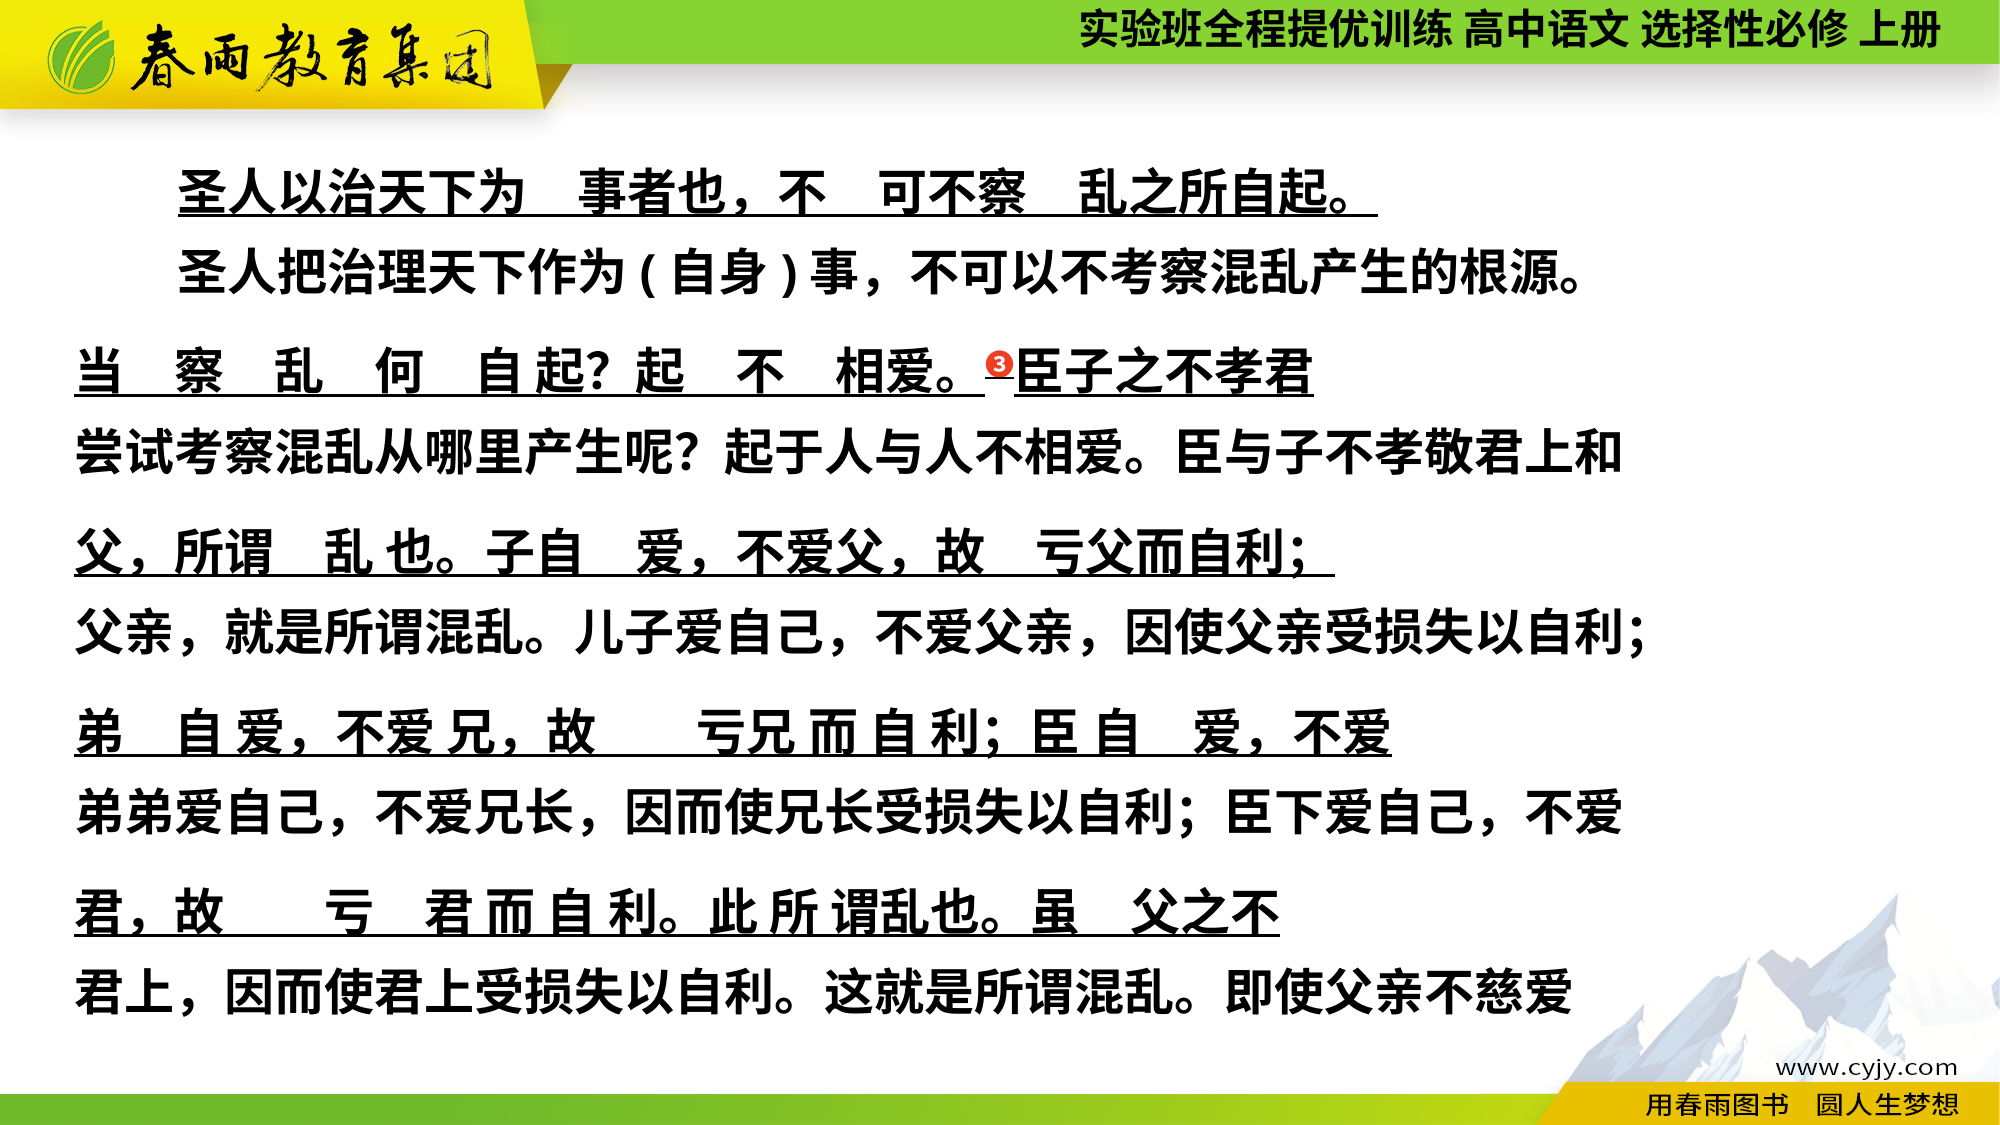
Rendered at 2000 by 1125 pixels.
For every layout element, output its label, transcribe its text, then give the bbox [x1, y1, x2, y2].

text_box 圣人把治理天下作为(自身)事，不可以不考察混乱产生的根源。 尝试考察混乱从哪里产生呢？起于人与人不相爱。臣与子不孝敬君上和 父亲，就是所谓混乱。儿子爱自己，不爱父亲，因使父亲受损失以自利； 弟弟爱自己，不爱兄长，因而使兄长受损失以自利；臣下爱自己，不爱 君上，因而使君上受损失以自利。这就是所谓混乱。即使父亲不慈爱 [59, 203, 1944, 1029]
picture [0, 0, 2000, 1125]
